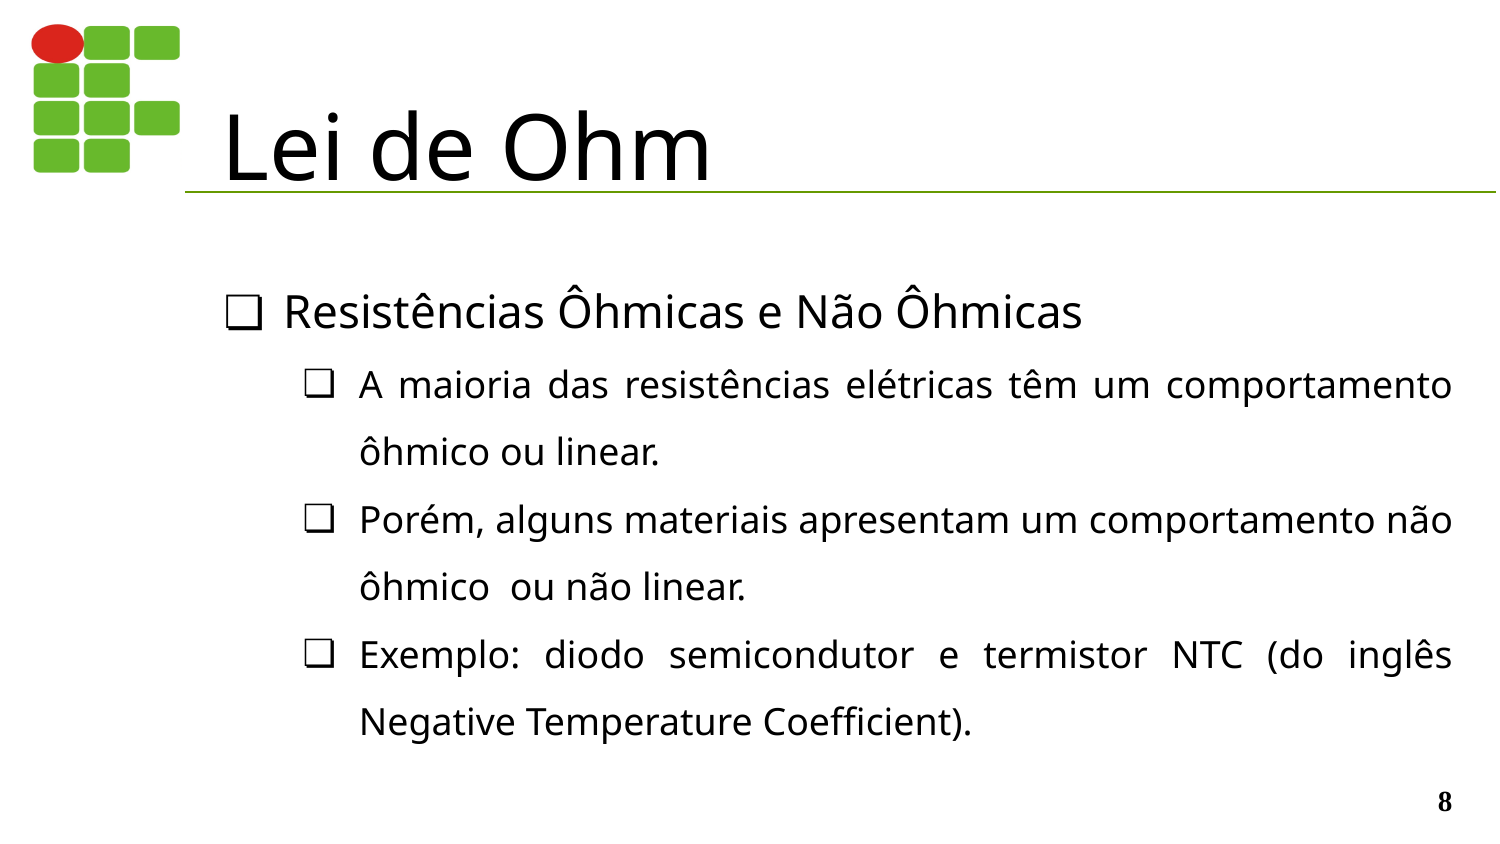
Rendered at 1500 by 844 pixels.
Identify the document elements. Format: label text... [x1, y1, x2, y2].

picture [29, 23, 182, 174]
text_box ‹#› [1155, 785, 1468, 825]
list Resistências Ôhmicas e Não Ôhmicas A maioria das resistências elétricas têm um comportamento ôhmico ou linear. Porém, alguns materiais apresentam um comportamento não ôhmico ou não linear. Exemplo: diodo semicondutor e termistor NTC (do inglês Negative Temperature Coefficient). [193, 248, 1469, 785]
title Lei de Ohm [206, 26, 1468, 207]
